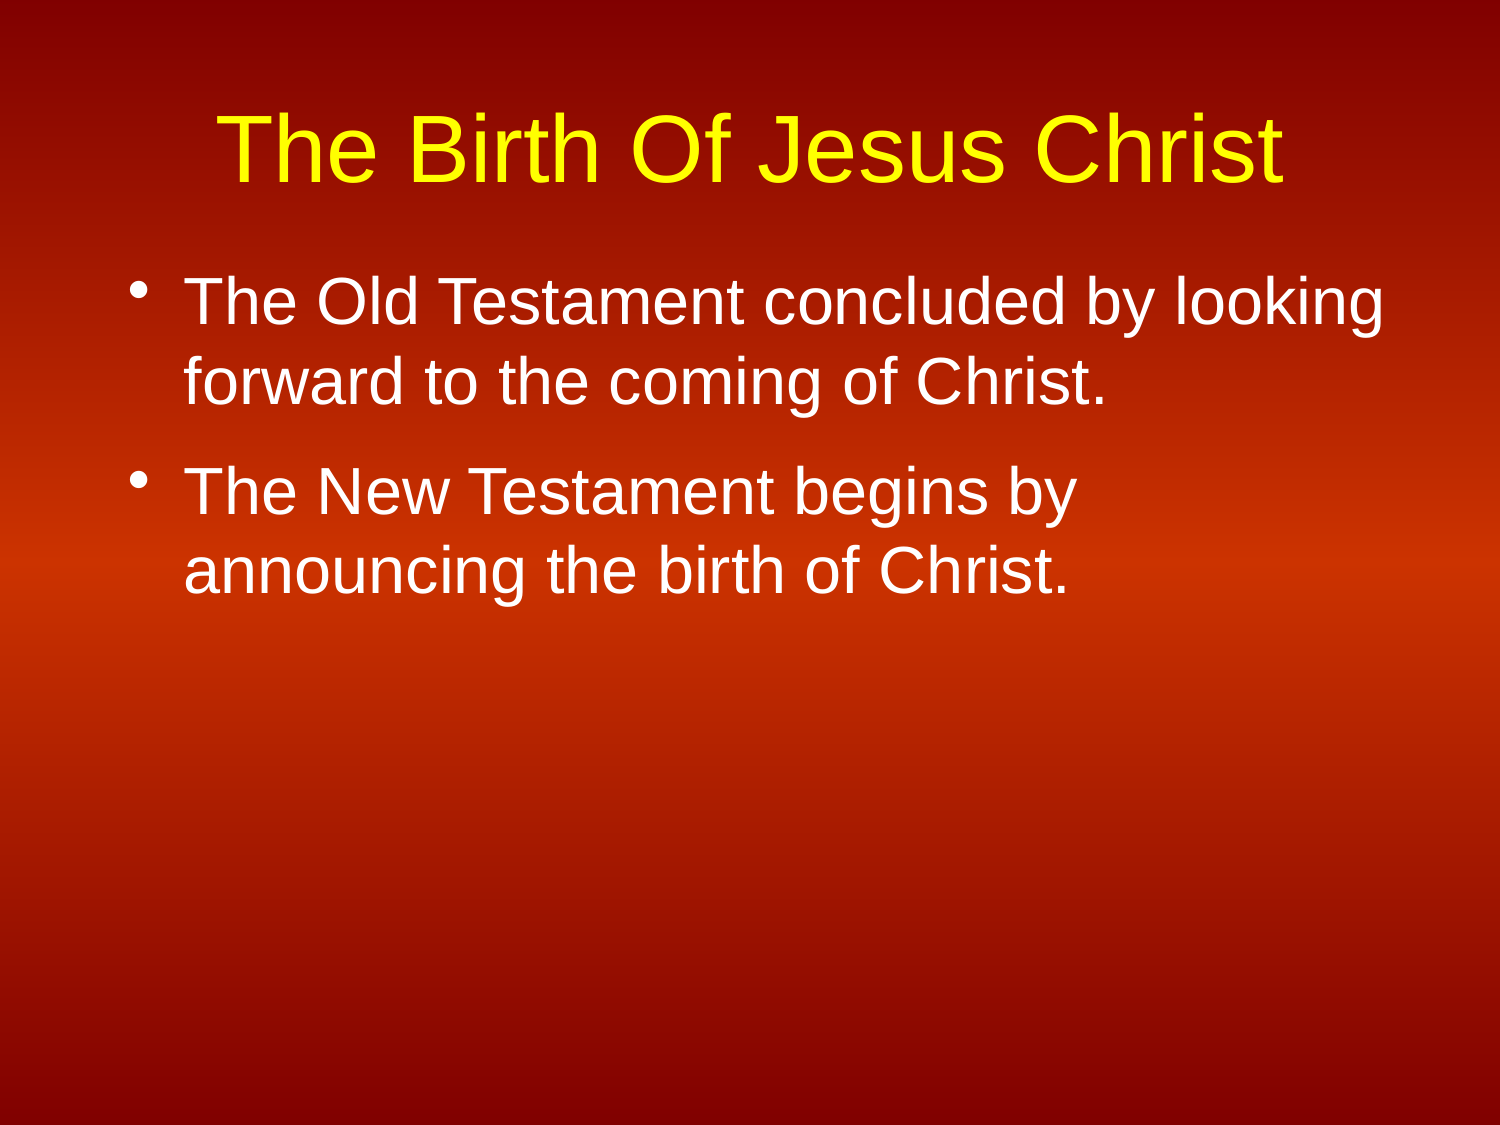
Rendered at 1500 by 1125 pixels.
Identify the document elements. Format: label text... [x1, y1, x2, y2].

list The Old Testament concluded by looking forward to the coming of Christ. The New Testament begins by announcing the birth of Christ. [112, 249, 1438, 1088]
title The Birth Of Jesus Christ [37, 50, 1463, 238]
